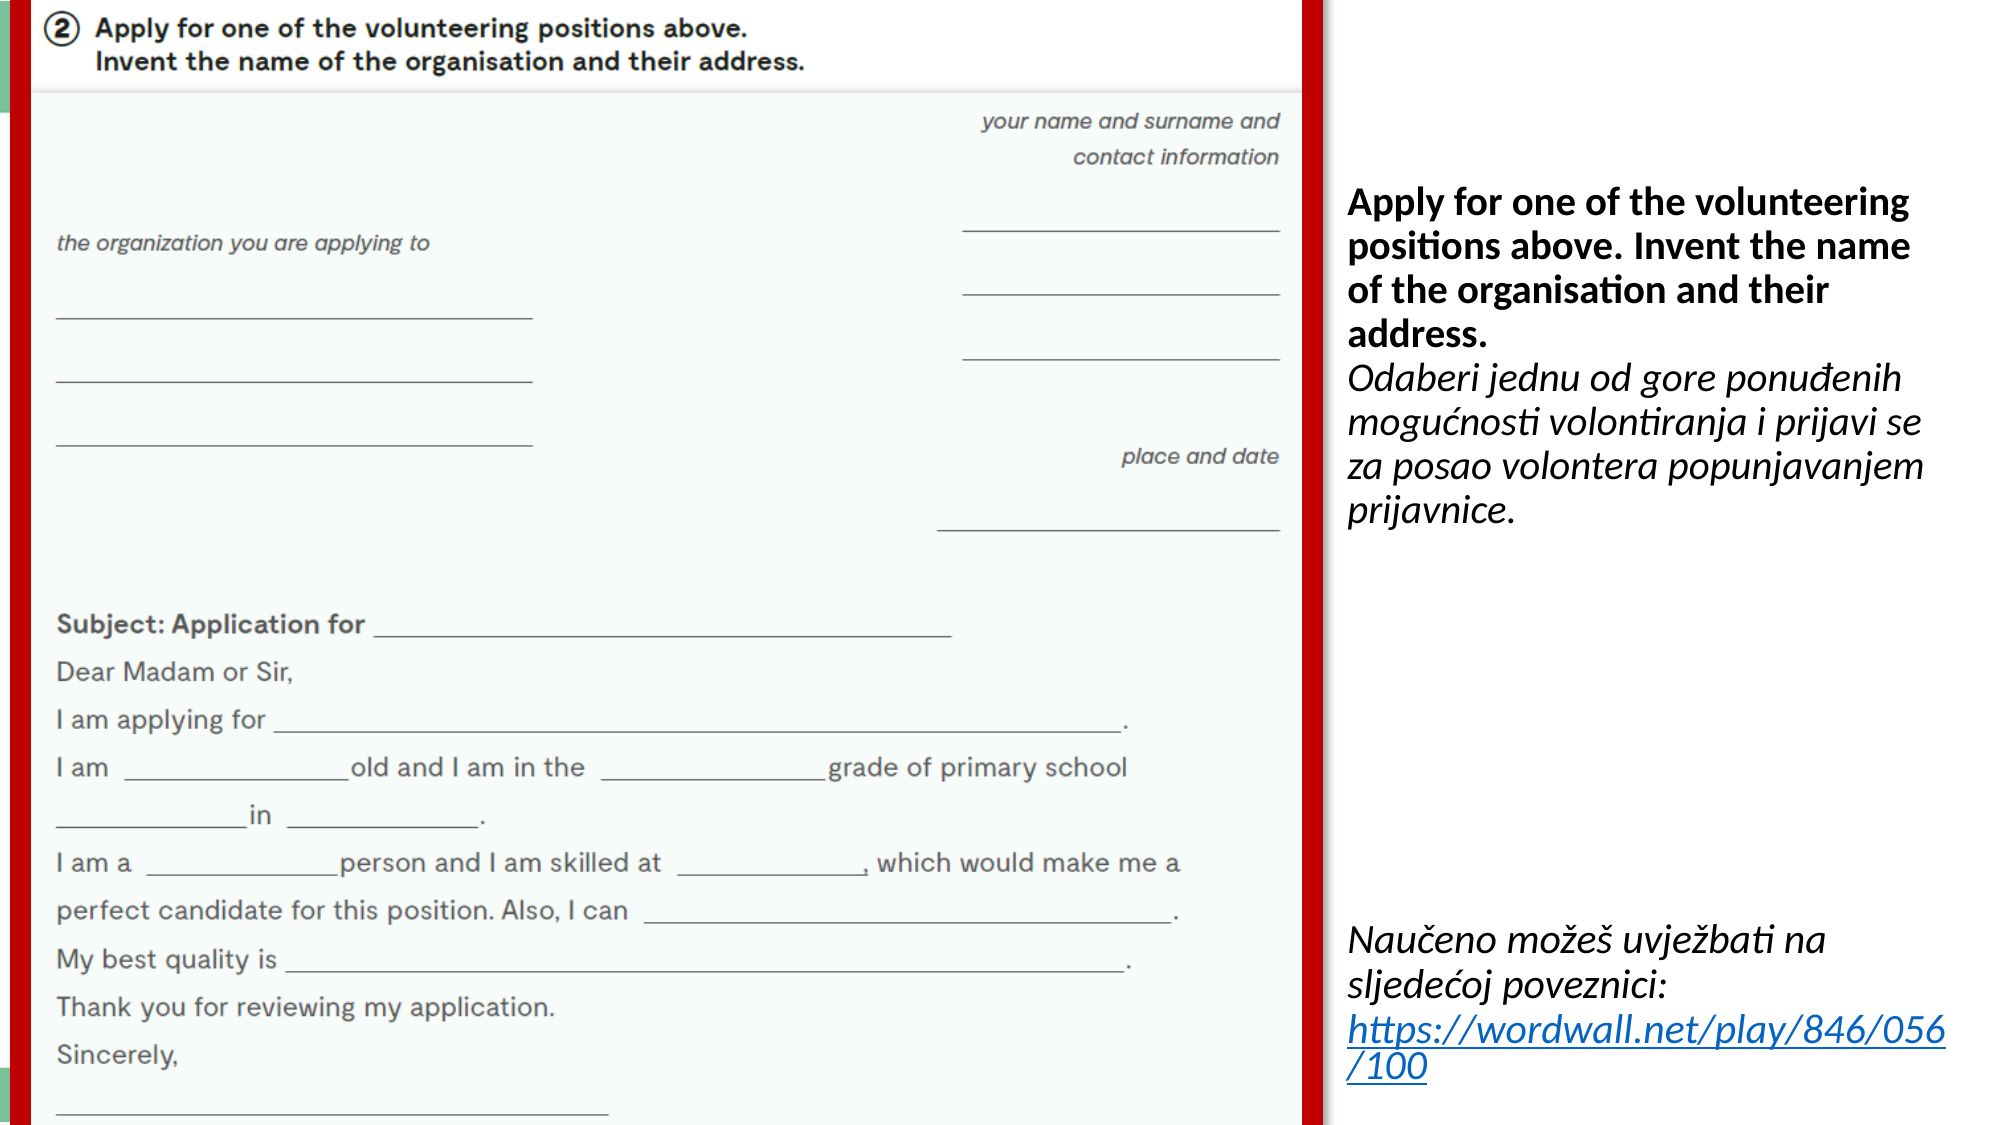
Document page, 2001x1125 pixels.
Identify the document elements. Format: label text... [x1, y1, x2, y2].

text_box Naučeno možeš uvježbati na sljedećoj poveznici: https://wordwall.net/play/846/056/100 [1332, 910, 1977, 1125]
text_box Apply for one of the volunteering positions above. Invent the name of the organisation and their address. Odaberi jednu od gore ponuđenih mogućnosti volontiranja i prijavi se za posao volontera popunjavanjem prijavnice. [1334, 172, 1969, 542]
picture [0, 0, 1302, 1125]
